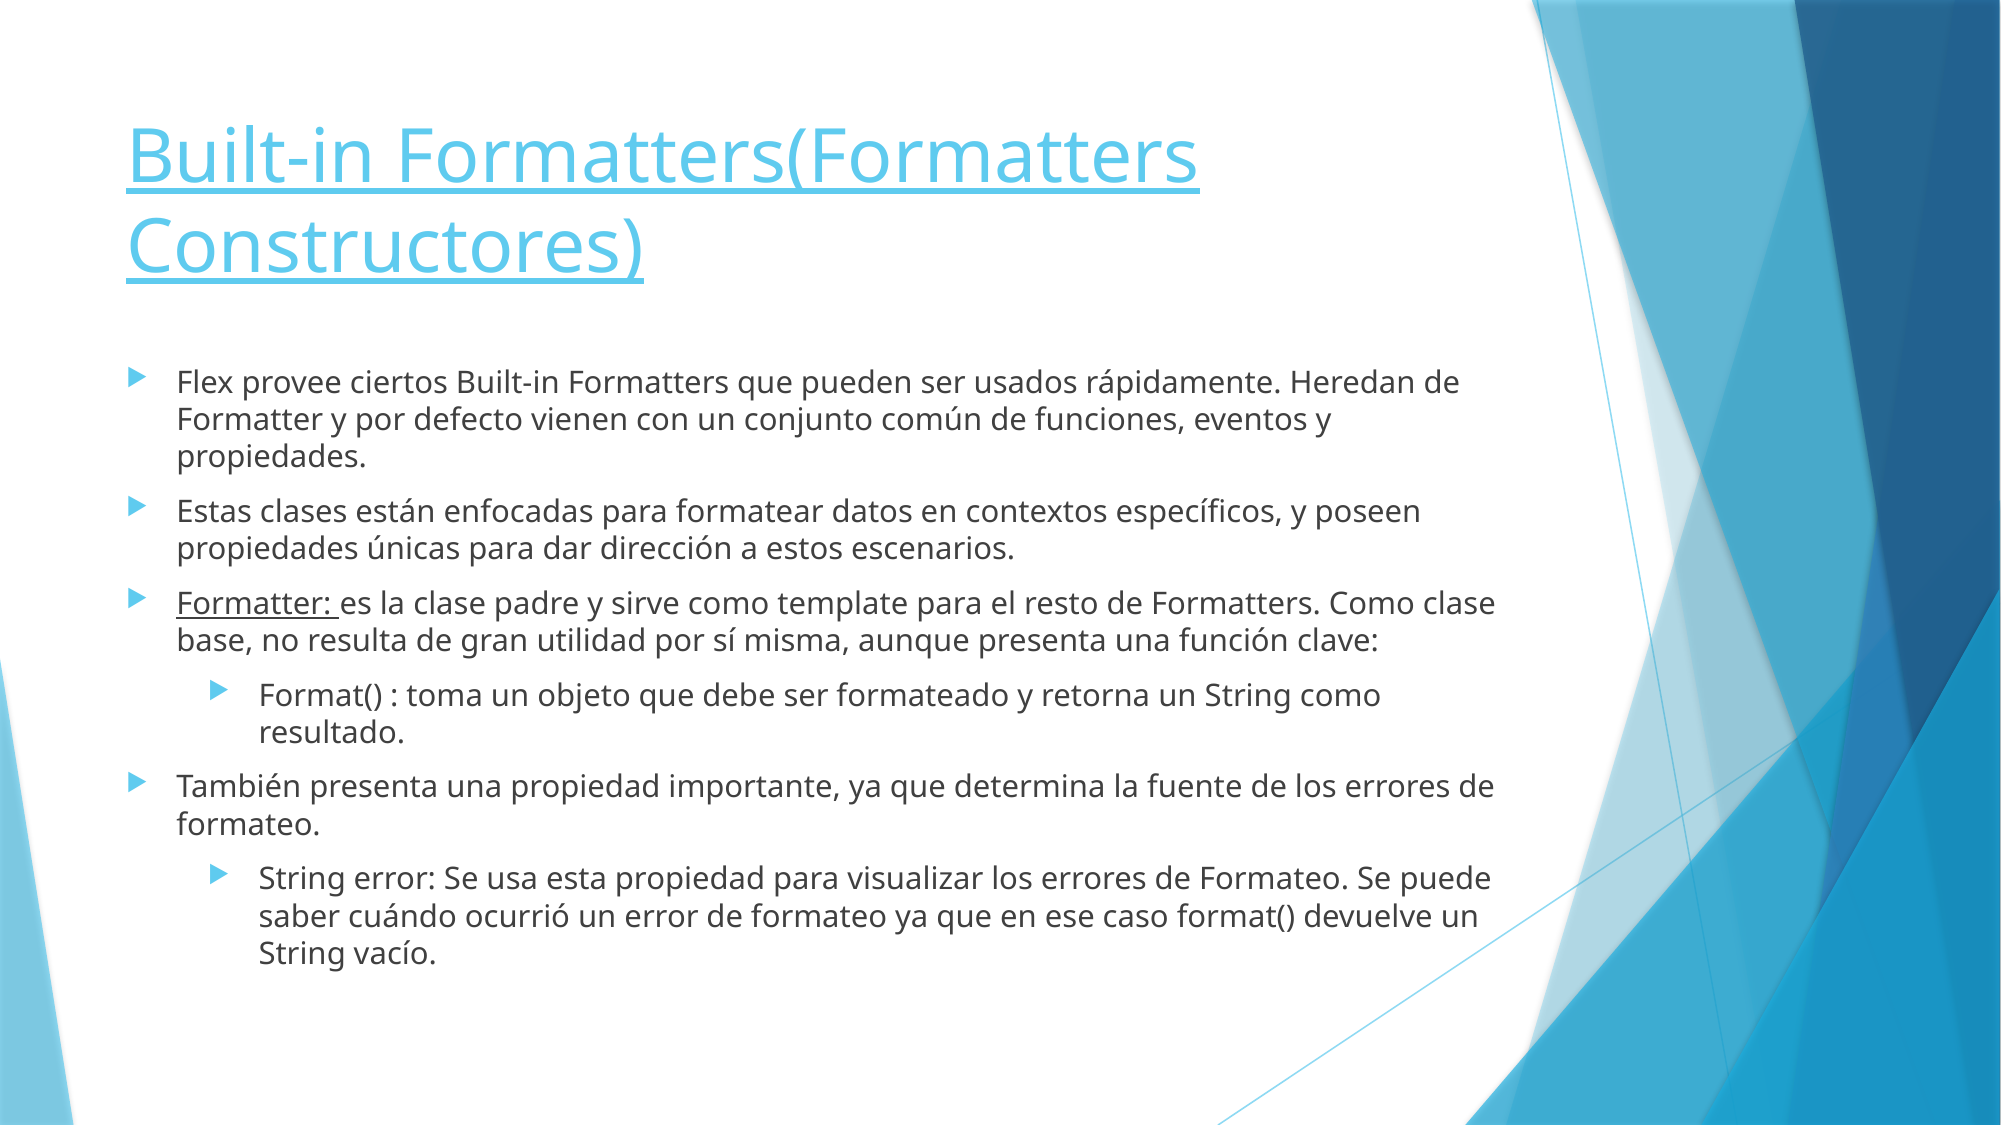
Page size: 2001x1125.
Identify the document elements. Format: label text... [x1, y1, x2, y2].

list Flex provee ciertos Built-in Formatters que pueden ser usados rápidamente. Heredan de Formatter y por defecto vienen con un conjunto común de funciones, eventos y propiedades. Estas clases están enfocadas para formatear datos en contextos específicos, y poseen propiedades únicas para dar dirección a estos escenarios. Formatter: es la clase padre y sirve como template para el resto de Formatters. Como clase base, no resulta de gran utilidad por sí misma, aunque presenta una función clave: Format() : toma un objeto que debe ser formateado y retorna un String como resultado. También presenta una propiedad importante, ya que determina la fuente de los errores de formateo. String error: Se usa esta propiedad para visualizar los errores de Formateo. Se puede saber cuándo ocurrió un error de formateo ya que en ese caso format() devuelve un String vacío. [111, 354, 1522, 992]
title Built-in Formatters(Formatters Constructores) [111, 99, 1522, 317]
